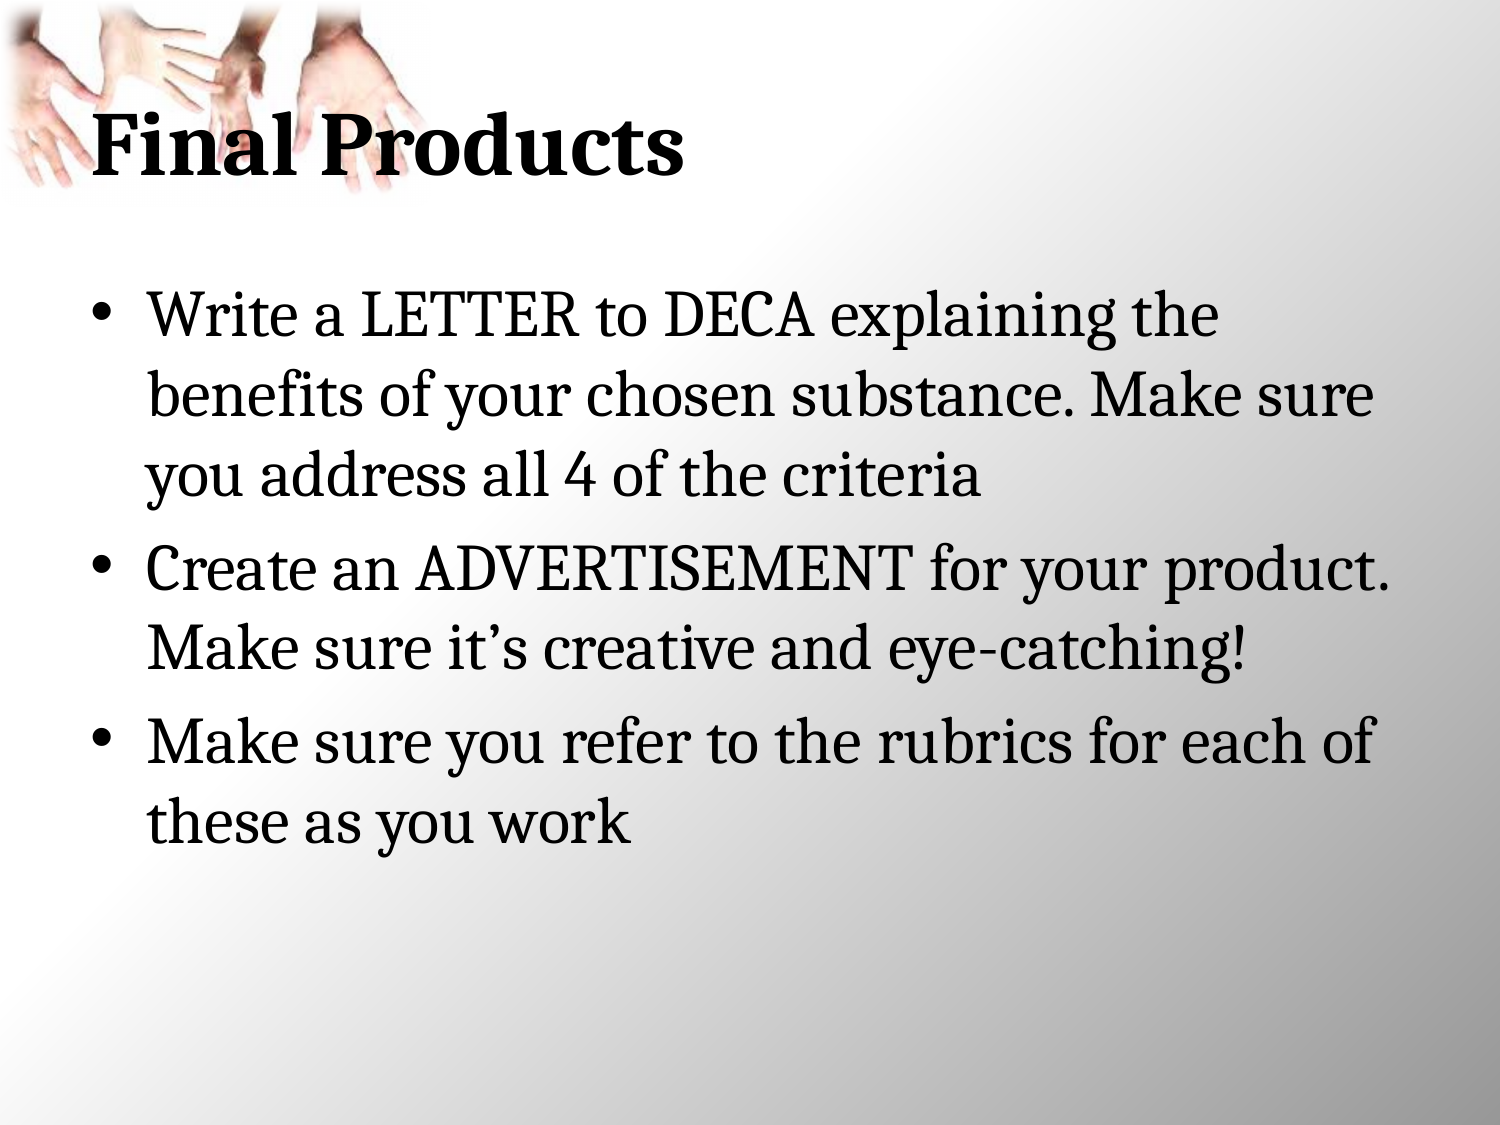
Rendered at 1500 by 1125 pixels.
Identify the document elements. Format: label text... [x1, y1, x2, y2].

picture [29, 29, 404, 179]
title Final Products [75, 45, 1425, 233]
list Write a LETTER to DECA explaining the benefits of your chosen substance. Make sure you address all 4 of the criteria Create an ADVERTISEMENT for your product. Make sure it’s creative and eye-catching! Make sure you refer to the rubrics for each of these as you work [75, 262, 1425, 1005]
